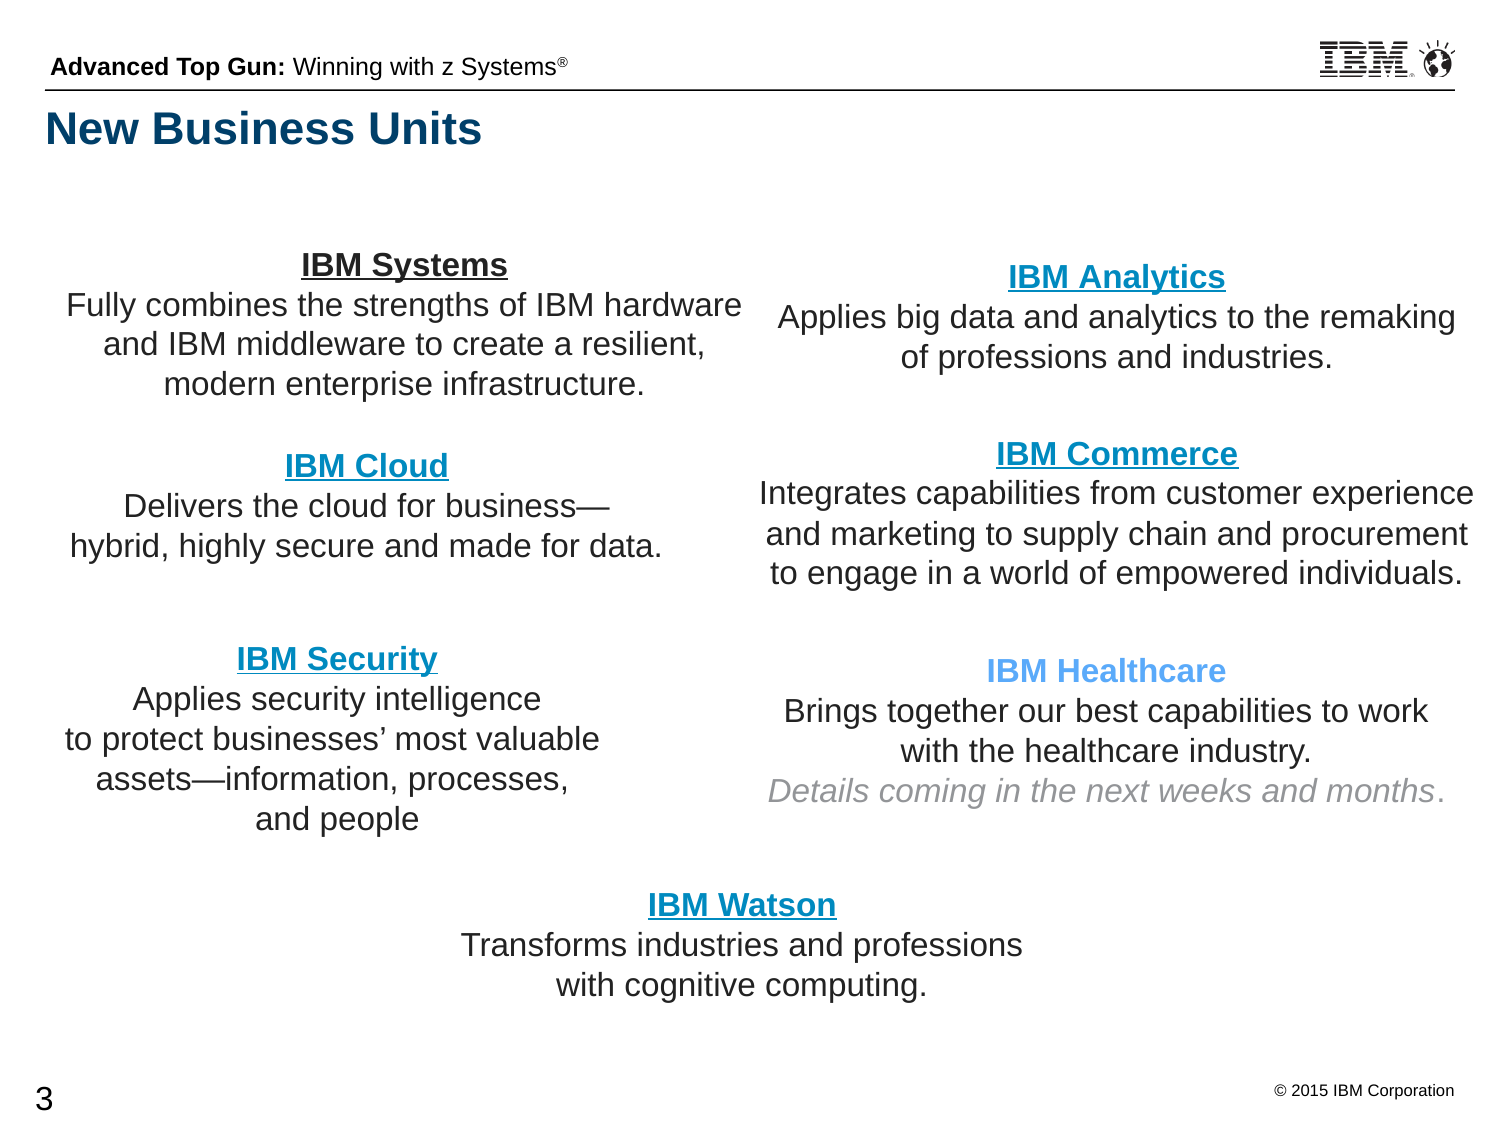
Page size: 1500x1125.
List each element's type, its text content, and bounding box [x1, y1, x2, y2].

text_box IBM Security Applies security intelligence to protect businesses’ most valuable assets—information, processes, and people [0, 629, 713, 845]
text_box IBM Healthcare Brings together our best capabilities to work with the healthcare industry. Details coming in the next weeks and months. [731, 641, 1482, 817]
text_box IBM Cloud Delivers the cloud for business— hybrid, highly secure and made for data. [0, 436, 742, 572]
text_box IBM Watson Transforms industries and professions with cognitive computing. [367, 875, 1118, 1010]
slide_number 3 [19, 1069, 81, 1101]
text_box IBM Commerce Integrates capabilities from customer experience and marketing to supply chain and procurement to engage in a world of empowered individuals. [742, 424, 1493, 599]
text_box IBM Systems Fully combines the strengths of IBM hardware and IBM middleware to create a resilient, modern enterprise infrastructure. [29, 235, 780, 410]
title New Business Units [29, 97, 1455, 203]
text_box IBM Analytics Applies big data and analytics to the remaking of professions and industries. [780, 247, 1493, 383]
